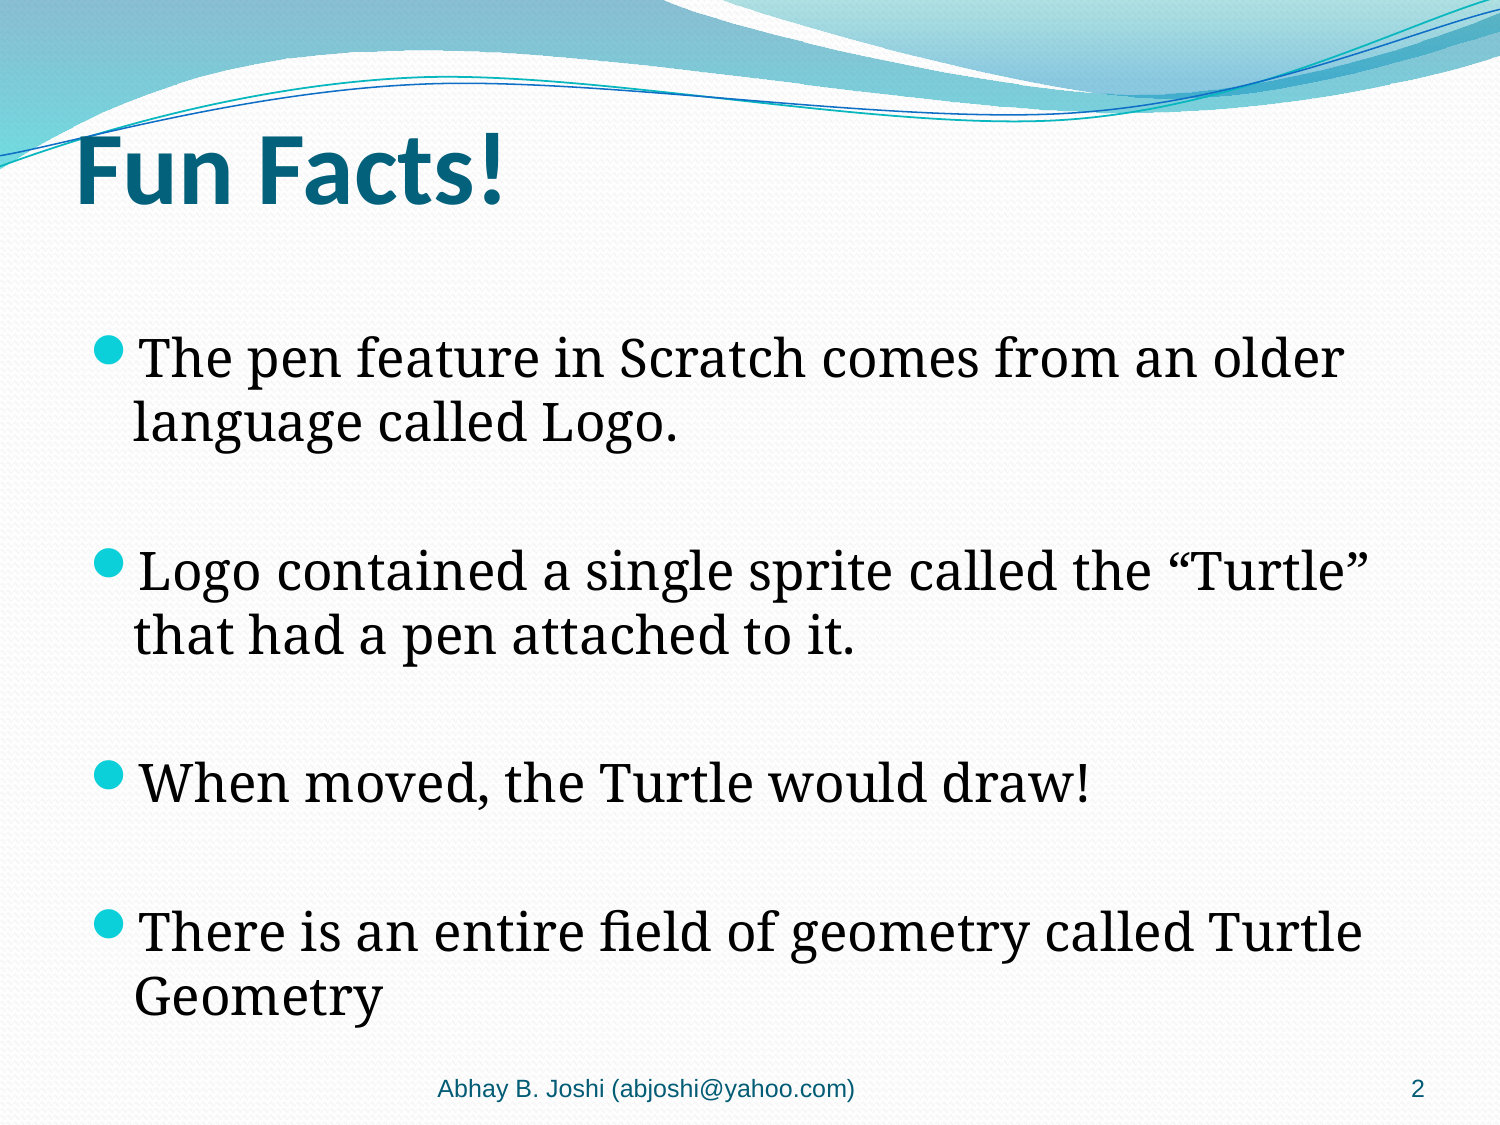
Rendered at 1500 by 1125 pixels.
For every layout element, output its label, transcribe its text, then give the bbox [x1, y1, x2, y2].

slide_number 2 [1299, 1042, 1425, 1103]
title Fun Facts! [75, 37, 1425, 225]
footer Abhay B. Joshi (abjoshi@yahoo.com) [437, 1042, 988, 1103]
list The pen feature in Scratch comes from an older language called Logo. Logo contained a single sprite called the “Turtle” that had a pen attached to it. When moved, the Turtle would draw! There is an entire field of geometry called Turtle Geometry [75, 317, 1425, 1038]
